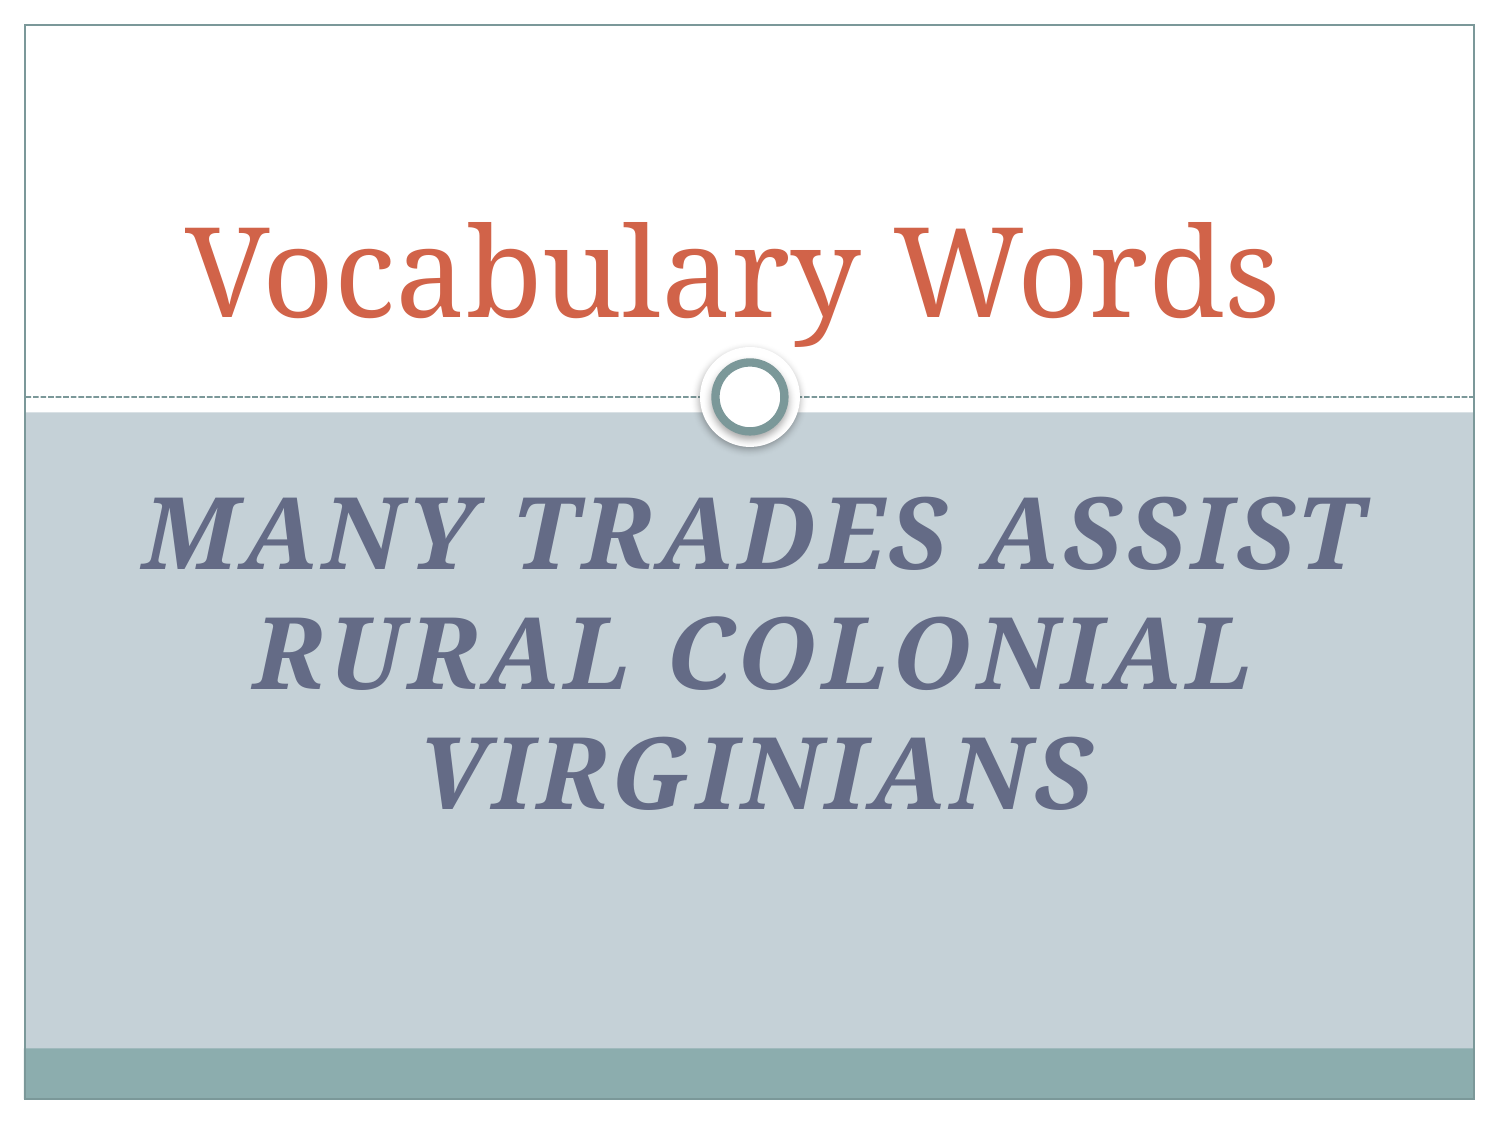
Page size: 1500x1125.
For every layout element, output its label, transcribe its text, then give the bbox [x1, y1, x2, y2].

subtitle Many Trades Assist Rural Colonial Virginians [99, 462, 1413, 938]
title Vocabulary Words [112, 62, 1388, 350]
